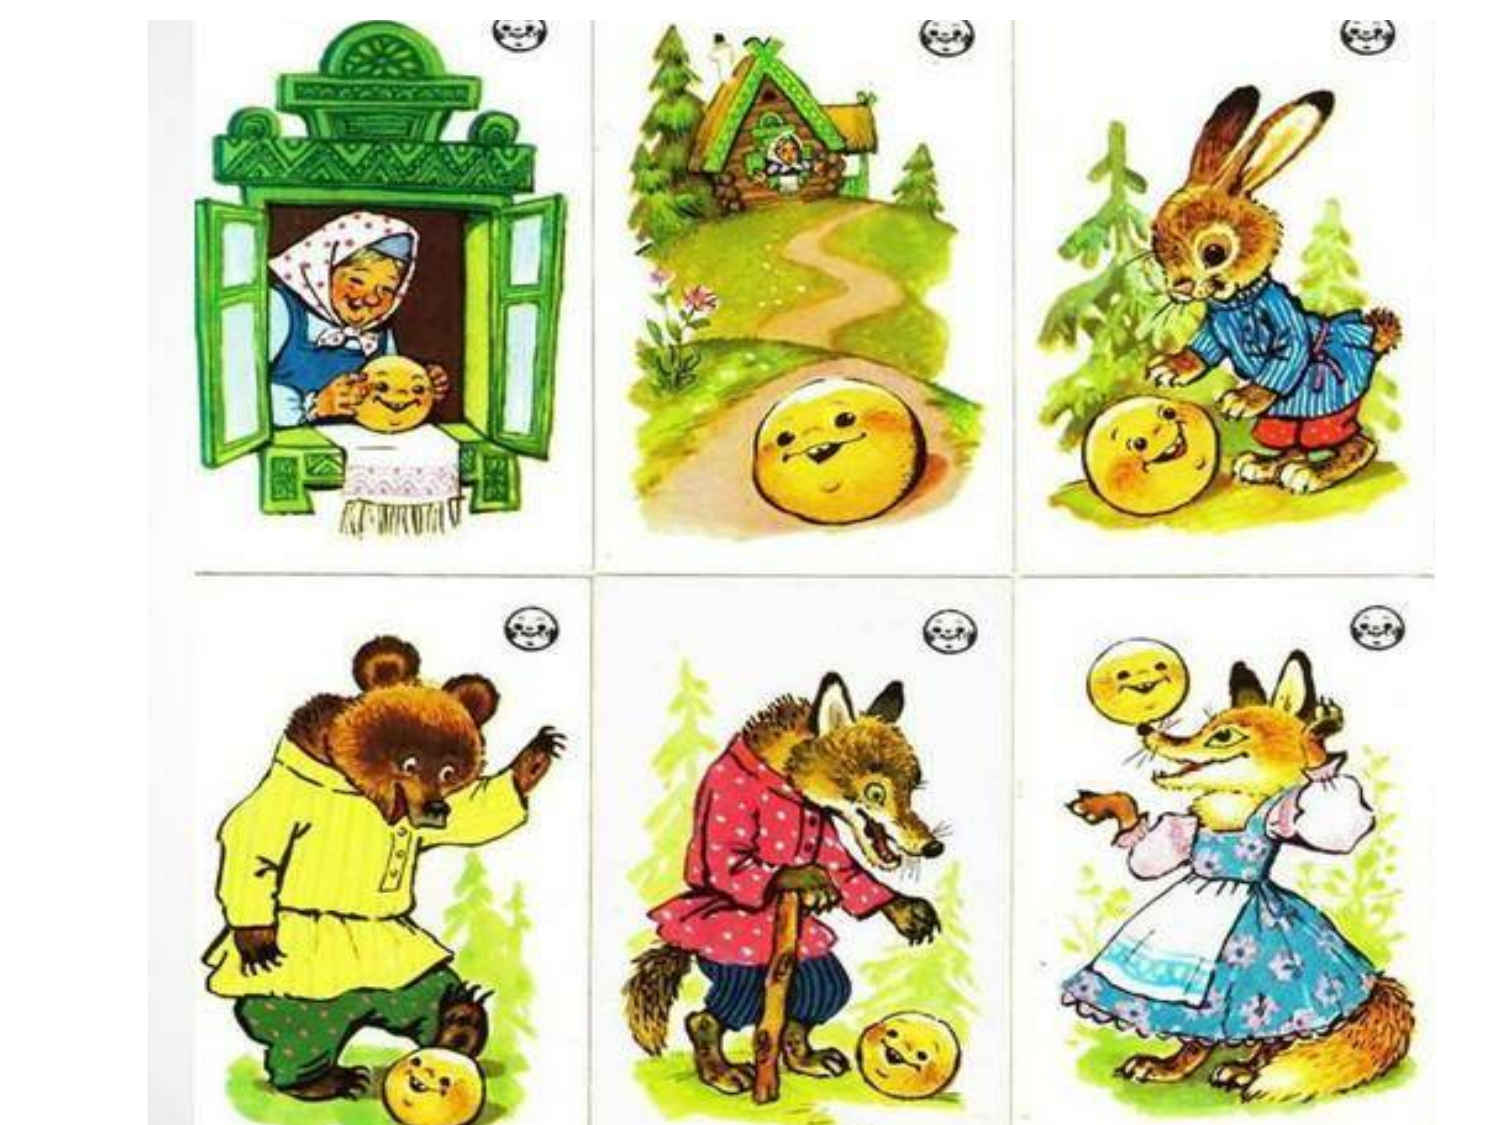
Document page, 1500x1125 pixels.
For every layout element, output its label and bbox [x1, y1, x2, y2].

picture [147, 20, 1436, 1125]
